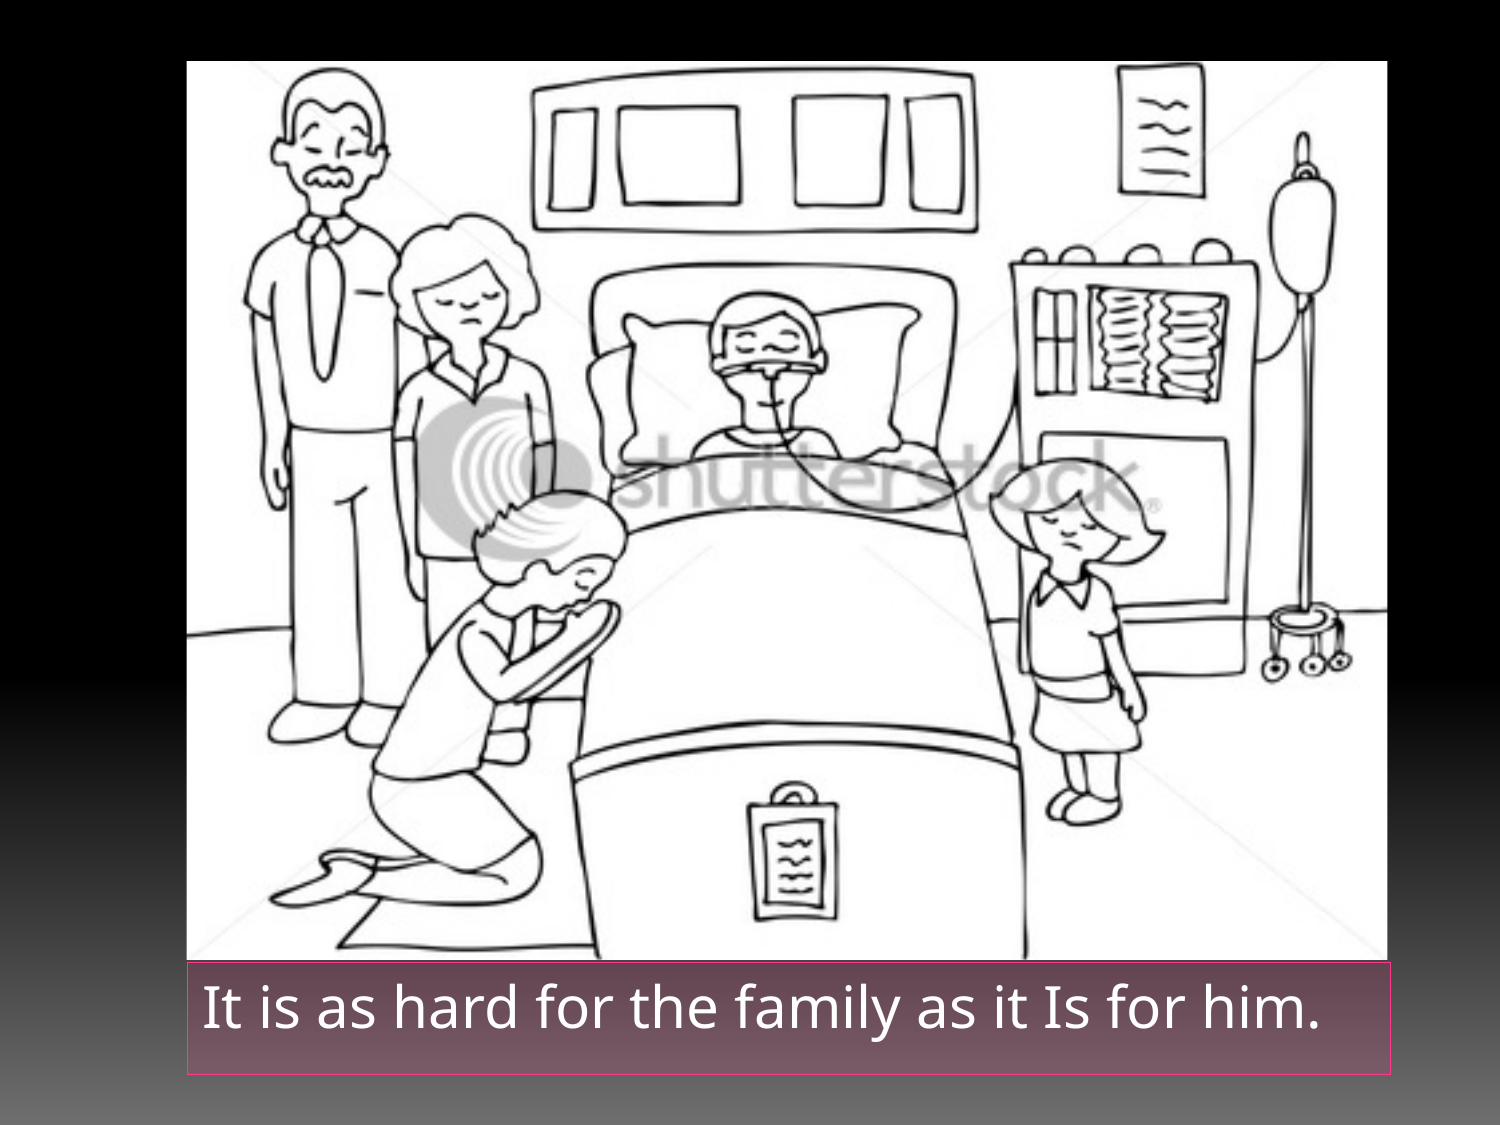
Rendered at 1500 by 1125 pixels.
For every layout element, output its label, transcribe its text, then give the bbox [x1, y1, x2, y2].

list It is as hard for the family as it Is for him. [187, 962, 1391, 1075]
picture [186, 61, 1388, 960]
